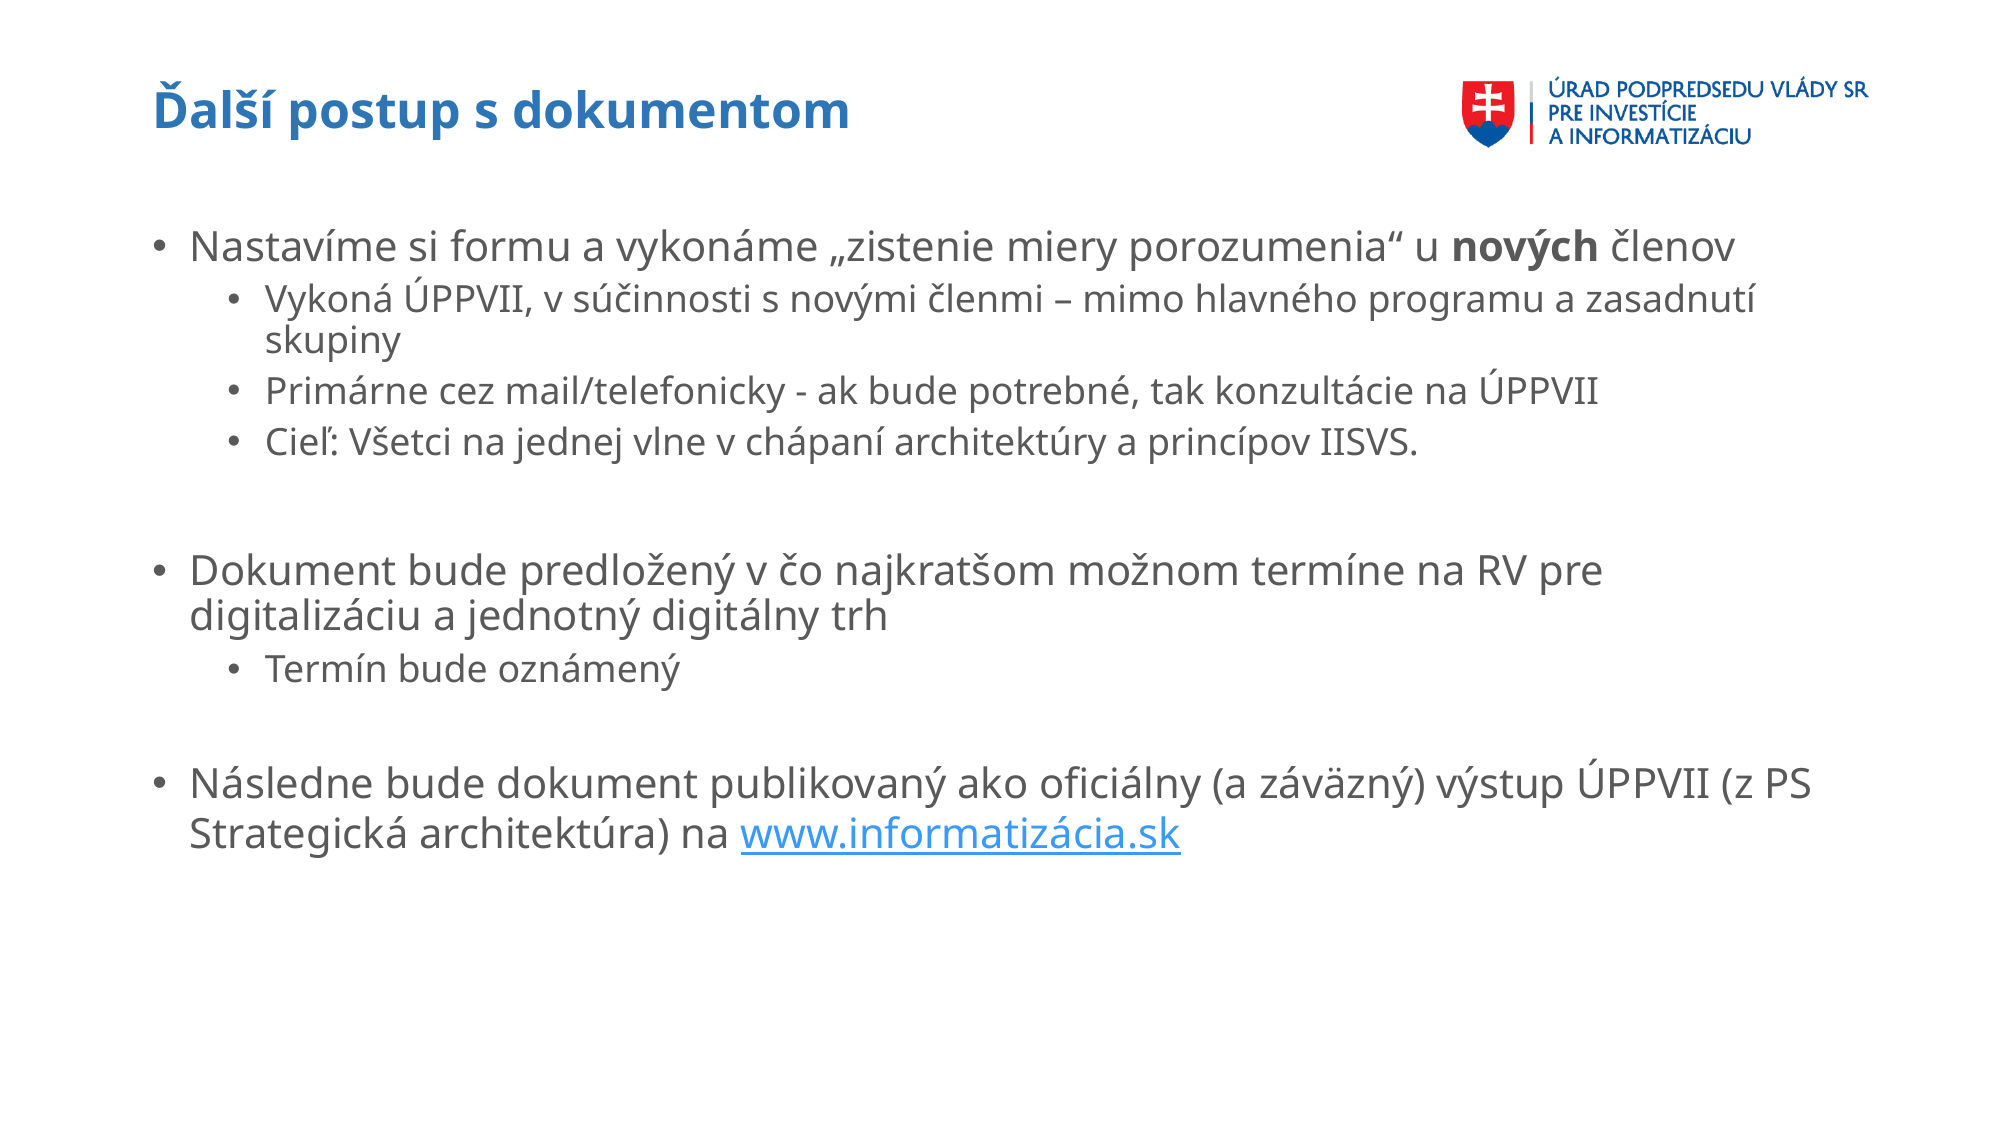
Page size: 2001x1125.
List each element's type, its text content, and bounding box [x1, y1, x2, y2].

picture [1412, 30, 1918, 194]
title Ďalší postup s dokumentom [137, 70, 1323, 154]
list Nastavíme si formu a vykonáme „zistenie miery porozumenia“ u nových členov Vykoná ÚPPVII, v súčinnosti s novými členmi – mimo hlavného programu a zasadnutí skupiny Primárne cez mail/telefonicky - ak bude potrebné, tak konzultácie na ÚPPVII Cieľ: Všetci na jednej vlne v chápaní architektúry a princípov IISVS. Dokument bude predložený v čo najkratšom možnom termíne na RV pre digitalizáciu a jednotný digitálny trh Termín bude oznámený Následne bude dokument publikovaný ako oficiálny (a záväzný) výstup ÚPPVII (z PS Strategická architektúra) na www.informatizácia.sk [137, 217, 1863, 1046]
